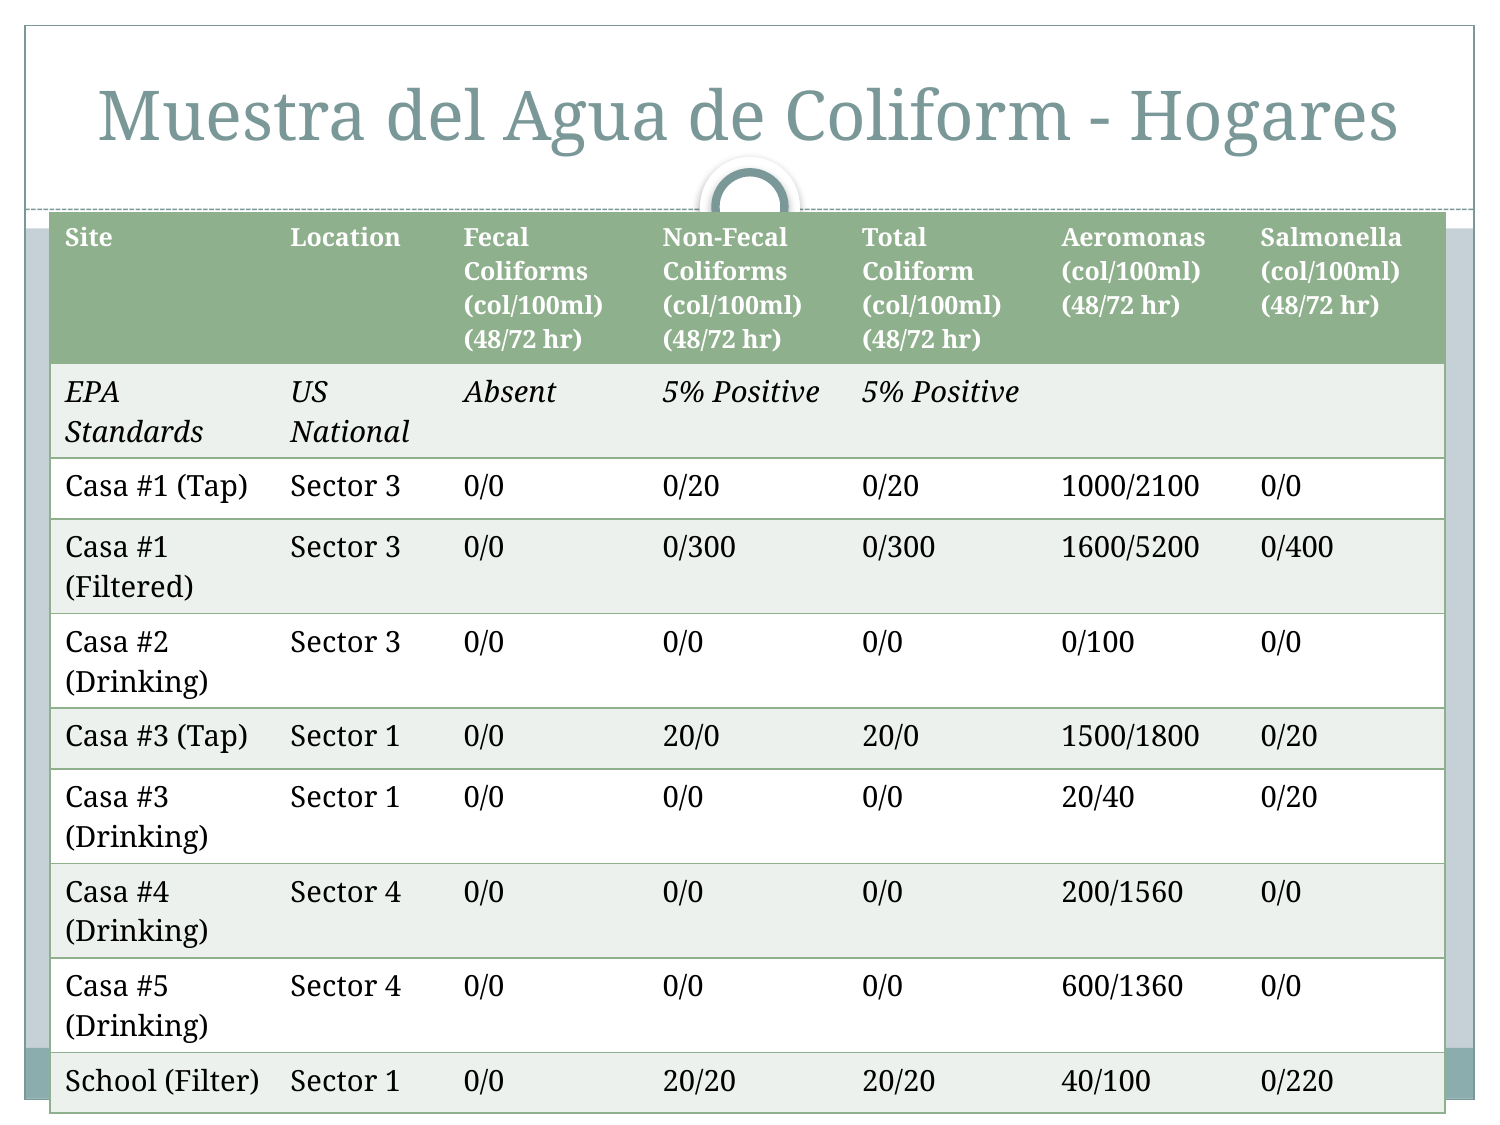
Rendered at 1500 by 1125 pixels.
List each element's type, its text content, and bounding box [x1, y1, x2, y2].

table_cell 0/0 [648, 959, 847, 1052]
table_cell 0/0 [1246, 864, 1444, 957]
table_cell 20/40 [1046, 770, 1246, 863]
table_cell 0/0 [449, 770, 648, 863]
table_cell Casa #2 (Drinking) [51, 614, 275, 707]
table_header Non-Fecal Coliforms (col/100ml) (48/72 hr) [648, 213, 847, 363]
title Muestra del Agua de Coliform - Hogares [49, 37, 1450, 162]
table_cell 1600/5200 [1046, 520, 1246, 613]
table_cell Casa #5 (Drinking) [51, 959, 275, 1052]
table_cell Casa #1 (Tap) [51, 459, 275, 518]
table_cell 200/1560 [1046, 864, 1246, 957]
table_cell Casa #3 (Drinking) [51, 770, 275, 863]
table_cell 20/0 [648, 709, 847, 768]
table_cell 0/0 [1246, 959, 1444, 1052]
table_cell US National [275, 364, 449, 457]
table_cell 0/300 [648, 520, 847, 613]
table_cell 5% Positive [847, 364, 1046, 457]
table_cell 0/0 [648, 614, 847, 707]
table_cell 0/20 [648, 459, 847, 518]
table_cell 0/0 [449, 1053, 648, 1112]
table_cell 0/220 [1246, 1053, 1444, 1112]
table_cell Sector 1 [275, 770, 449, 863]
table_header Fecal Coliforms (col/100ml) (48/72 hr) [449, 213, 648, 363]
table_cell Casa #3 (Tap) [51, 709, 275, 768]
table_cell [1246, 364, 1444, 457]
table_cell 0/20 [1246, 770, 1444, 863]
table_header Aeromonas (col/100ml) (48/72 hr) [1046, 213, 1246, 363]
table_cell 0/0 [1246, 614, 1444, 707]
table_cell 5% Positive [648, 364, 847, 457]
table_cell 0/0 [449, 614, 648, 707]
table_cell 1000/2100 [1046, 459, 1246, 518]
table_cell Absent [449, 364, 648, 457]
table_cell 0/0 [648, 864, 847, 957]
table_cell Casa #1 (Filtered) [51, 520, 275, 613]
table_cell 20/20 [847, 1053, 1046, 1112]
table_header Location [275, 213, 449, 363]
table_cell 0/0 [1246, 459, 1444, 518]
table_cell 20/20 [648, 1053, 847, 1112]
table_cell EPA Standards [51, 364, 275, 457]
table_cell Sector 3 [275, 520, 449, 613]
table_cell 0/0 [847, 770, 1046, 863]
table_cell 0/0 [449, 959, 648, 1052]
table_cell [1046, 364, 1246, 457]
table_cell 0/0 [648, 770, 847, 863]
table_cell 0/0 [449, 459, 648, 518]
table_cell Sector 4 [275, 864, 449, 957]
table_cell 0/20 [1246, 709, 1444, 768]
table_cell 0/0 [847, 614, 1046, 707]
table_cell Sector 1 [275, 709, 449, 768]
table_header Salmonella (col/100ml) (48/72 hr) [1246, 213, 1444, 363]
table_cell Sector 3 [275, 614, 449, 707]
table_cell 0/400 [1246, 520, 1444, 613]
table_cell 0/0 [847, 864, 1046, 957]
table_cell 20/0 [847, 709, 1046, 768]
table_cell 1500/1800 [1046, 709, 1246, 768]
table_cell 600/1360 [1046, 959, 1246, 1052]
table_header Total Coliform (col/100ml) (48/72 hr) [847, 213, 1046, 363]
table_cell 40/100 [1046, 1053, 1246, 1112]
table_header Site [51, 213, 275, 363]
table_cell 0/0 [449, 864, 648, 957]
table_cell 0/0 [847, 959, 1046, 1052]
table_cell 0/300 [847, 520, 1046, 613]
table_cell Sector 3 [275, 459, 449, 518]
table_cell Sector 4 [275, 959, 449, 1052]
table_cell School (Filter) [51, 1053, 275, 1112]
table_cell Sector 1 [275, 1053, 449, 1112]
table_cell 0/0 [449, 520, 648, 613]
table_cell 0/100 [1046, 614, 1246, 707]
table_cell Casa #4 (Drinking) [51, 864, 275, 957]
table_cell 0/0 [449, 709, 648, 768]
table_cell 0/20 [847, 459, 1046, 518]
